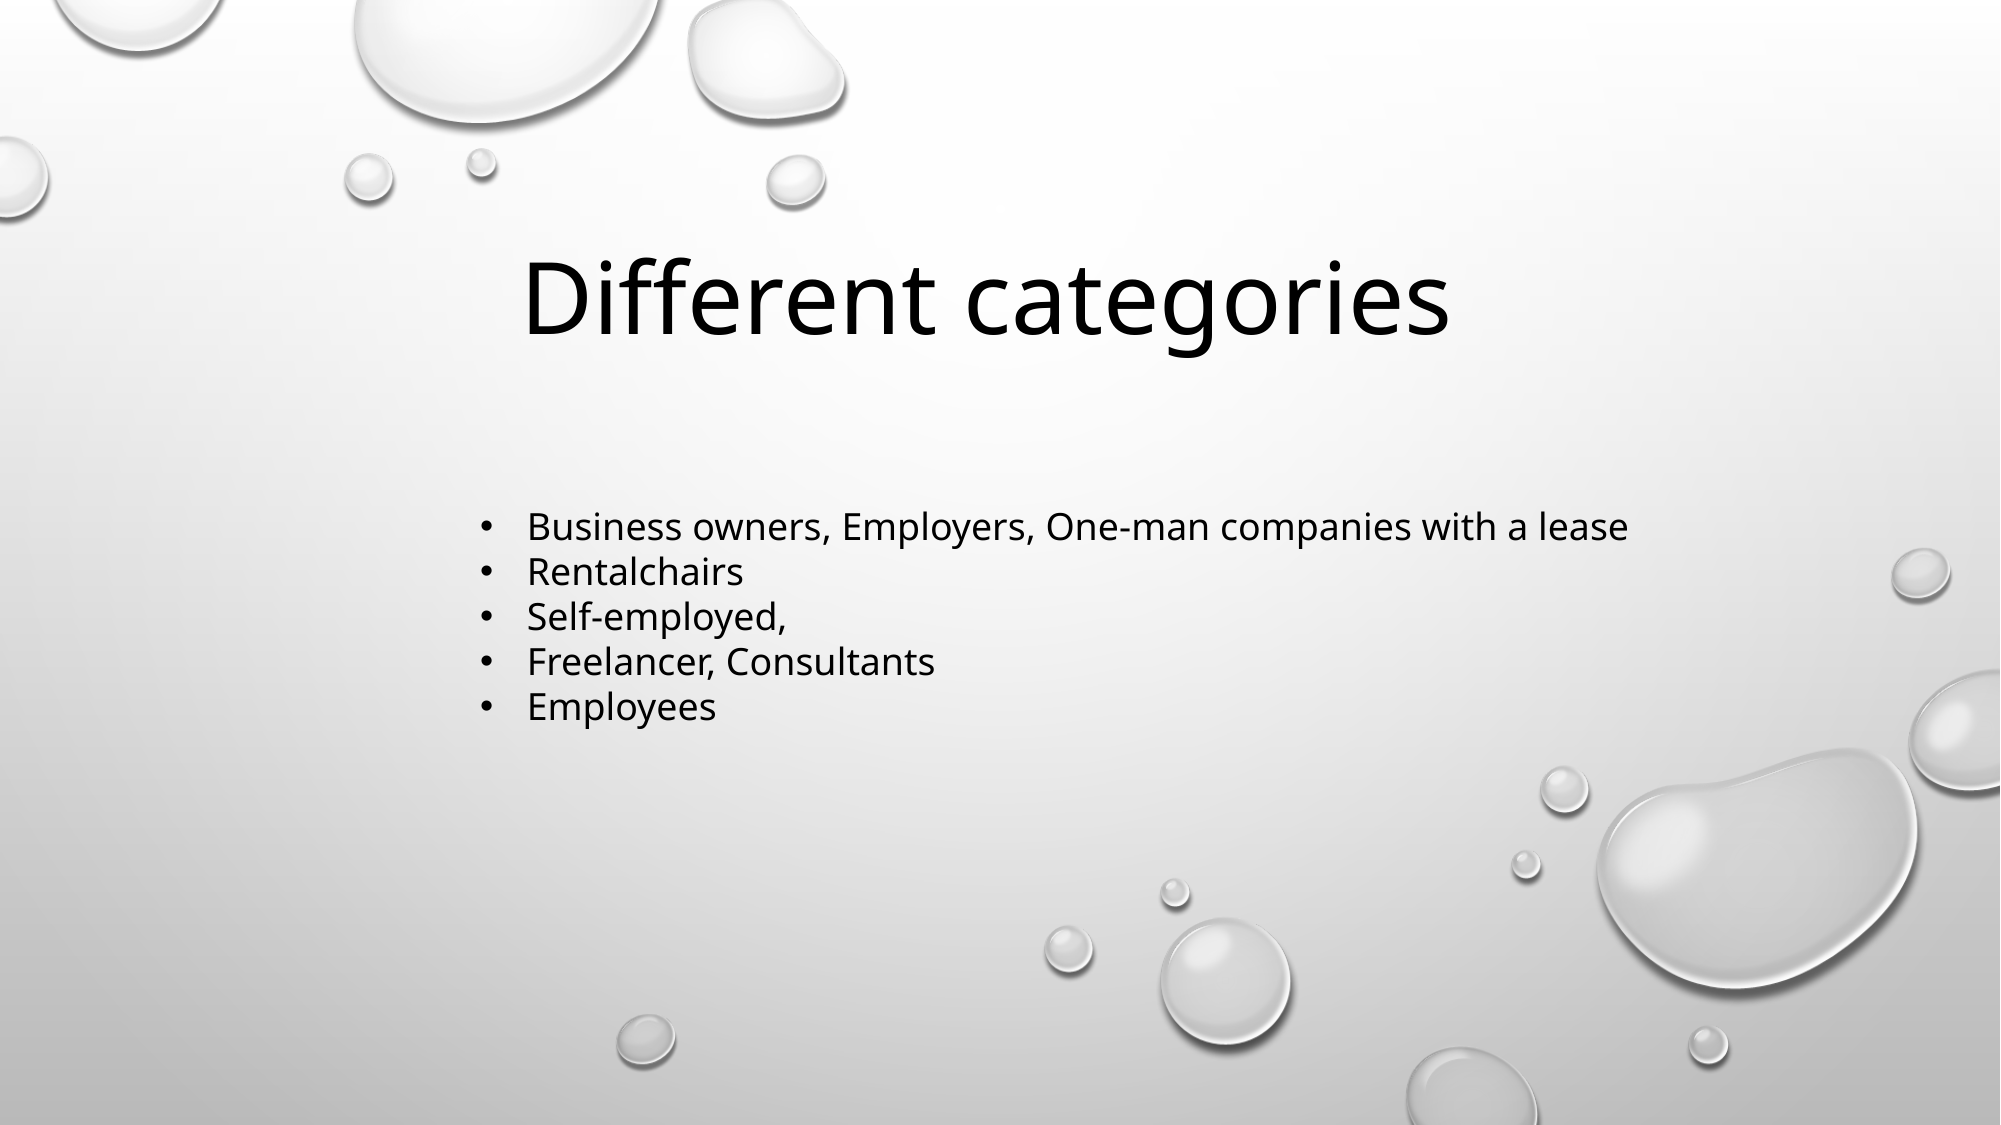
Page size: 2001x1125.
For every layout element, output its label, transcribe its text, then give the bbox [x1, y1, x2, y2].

title Different categories [287, 213, 1713, 364]
picture [0, 0, 2000, 1125]
text_box Business owners, Employers, One-man companies with a lease Rentalchairs Self-employed, Freelancer, Consultants Employees [465, 495, 1646, 781]
